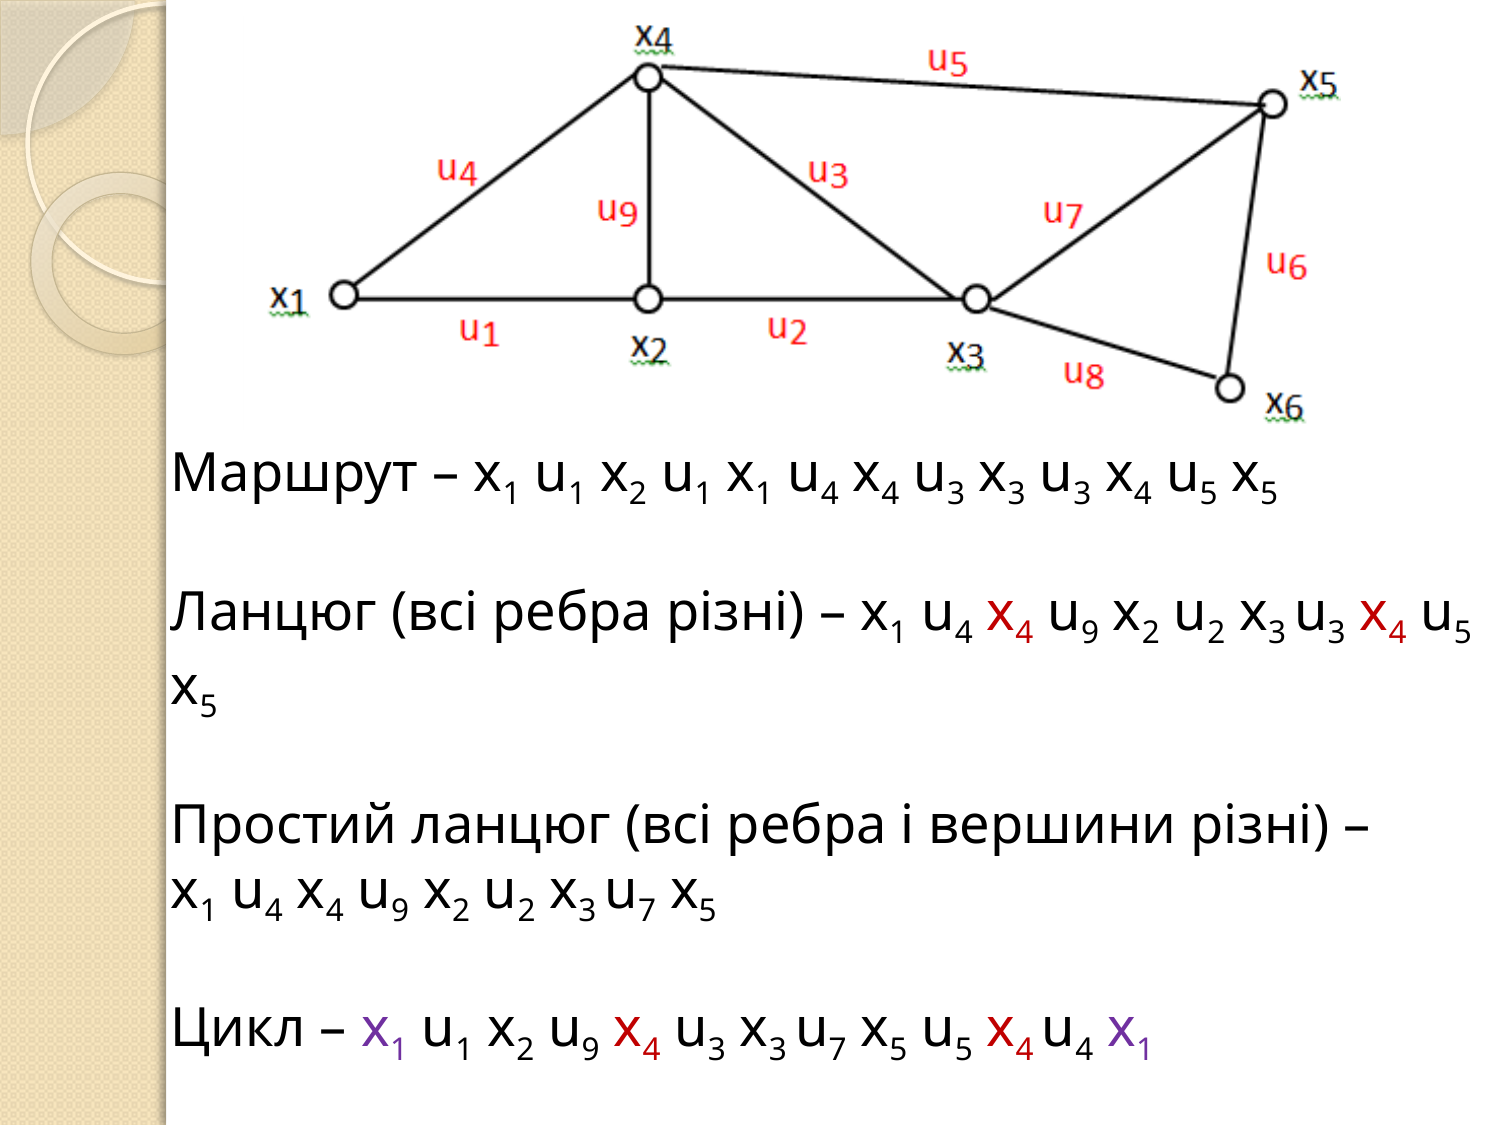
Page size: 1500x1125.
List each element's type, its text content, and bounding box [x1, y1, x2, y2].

text_box Маршрут – x1 u1 x2 u1 x1 u4 x4 u3 x3 u3 x4 u5 x5 Ланцюг (всі ребра різні) – x1 u4 x4 u9 x2 u2 x3 u3 x4 u5 x5 Простий ланцюг (всі ребра і вершини різні) – x1 u4 x4 u9 x2 u2 x3 u7 x5 Цикл – x1 u1 x2 u9 x4 u3 x3 u7 x5 u5 x4 u4 x1 Простий цикл – x1 u4 x4 u9 x2 u1 x1 [155, 429, 1500, 1125]
picture [241, 16, 1341, 431]
